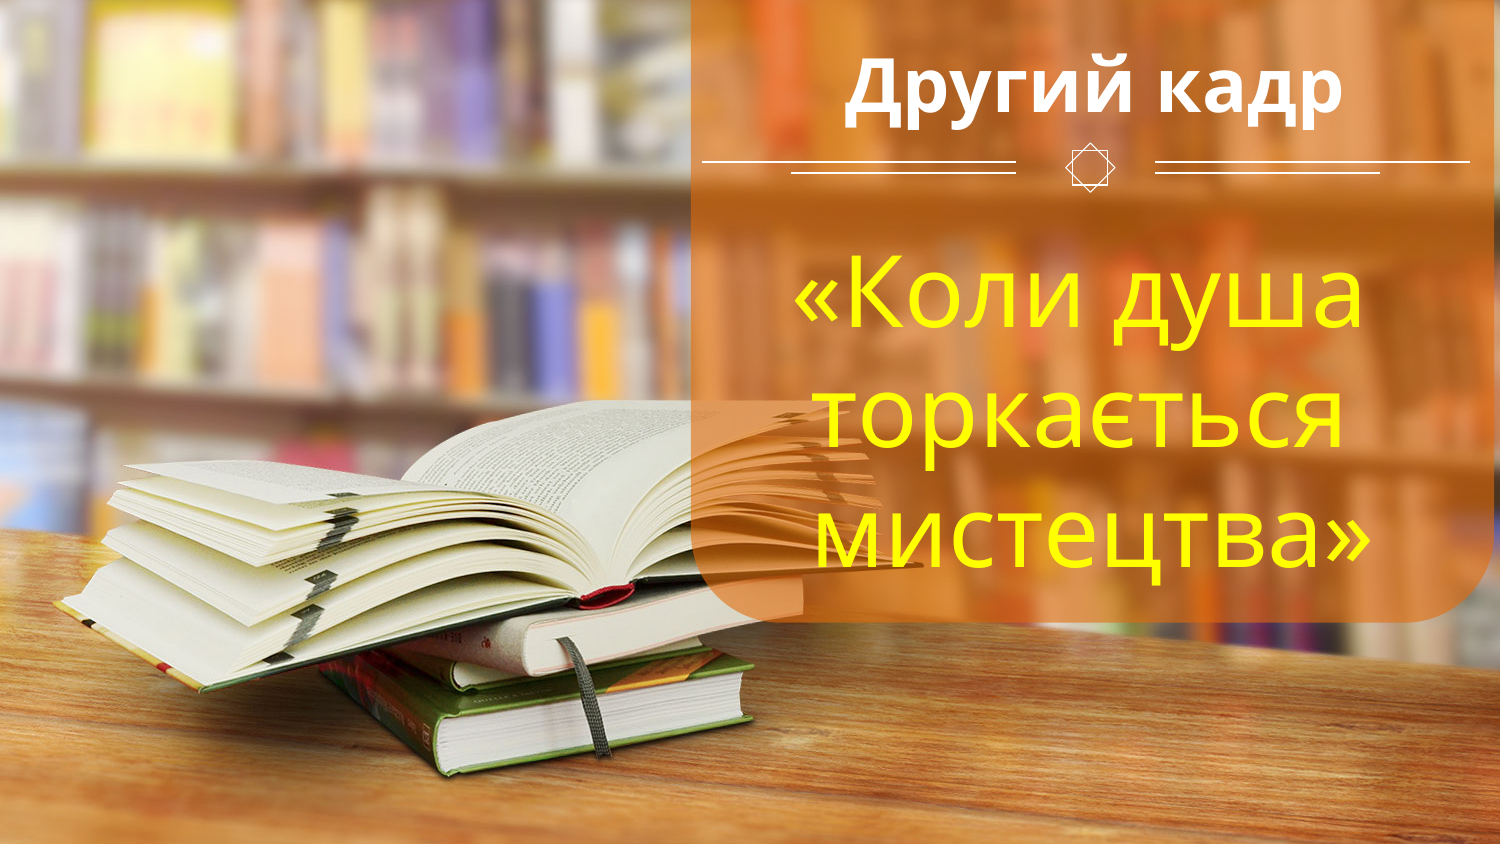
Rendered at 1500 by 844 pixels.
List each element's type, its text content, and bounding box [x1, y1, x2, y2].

text_box «Коли душа торкається мистецтва» [702, 220, 1483, 595]
picture [0, 0, 1500, 844]
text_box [701, 149, 1470, 186]
text_box [713, 595, 1473, 625]
text_box Другий кадр [708, 30, 1483, 136]
text_box [688, 0, 1497, 581]
